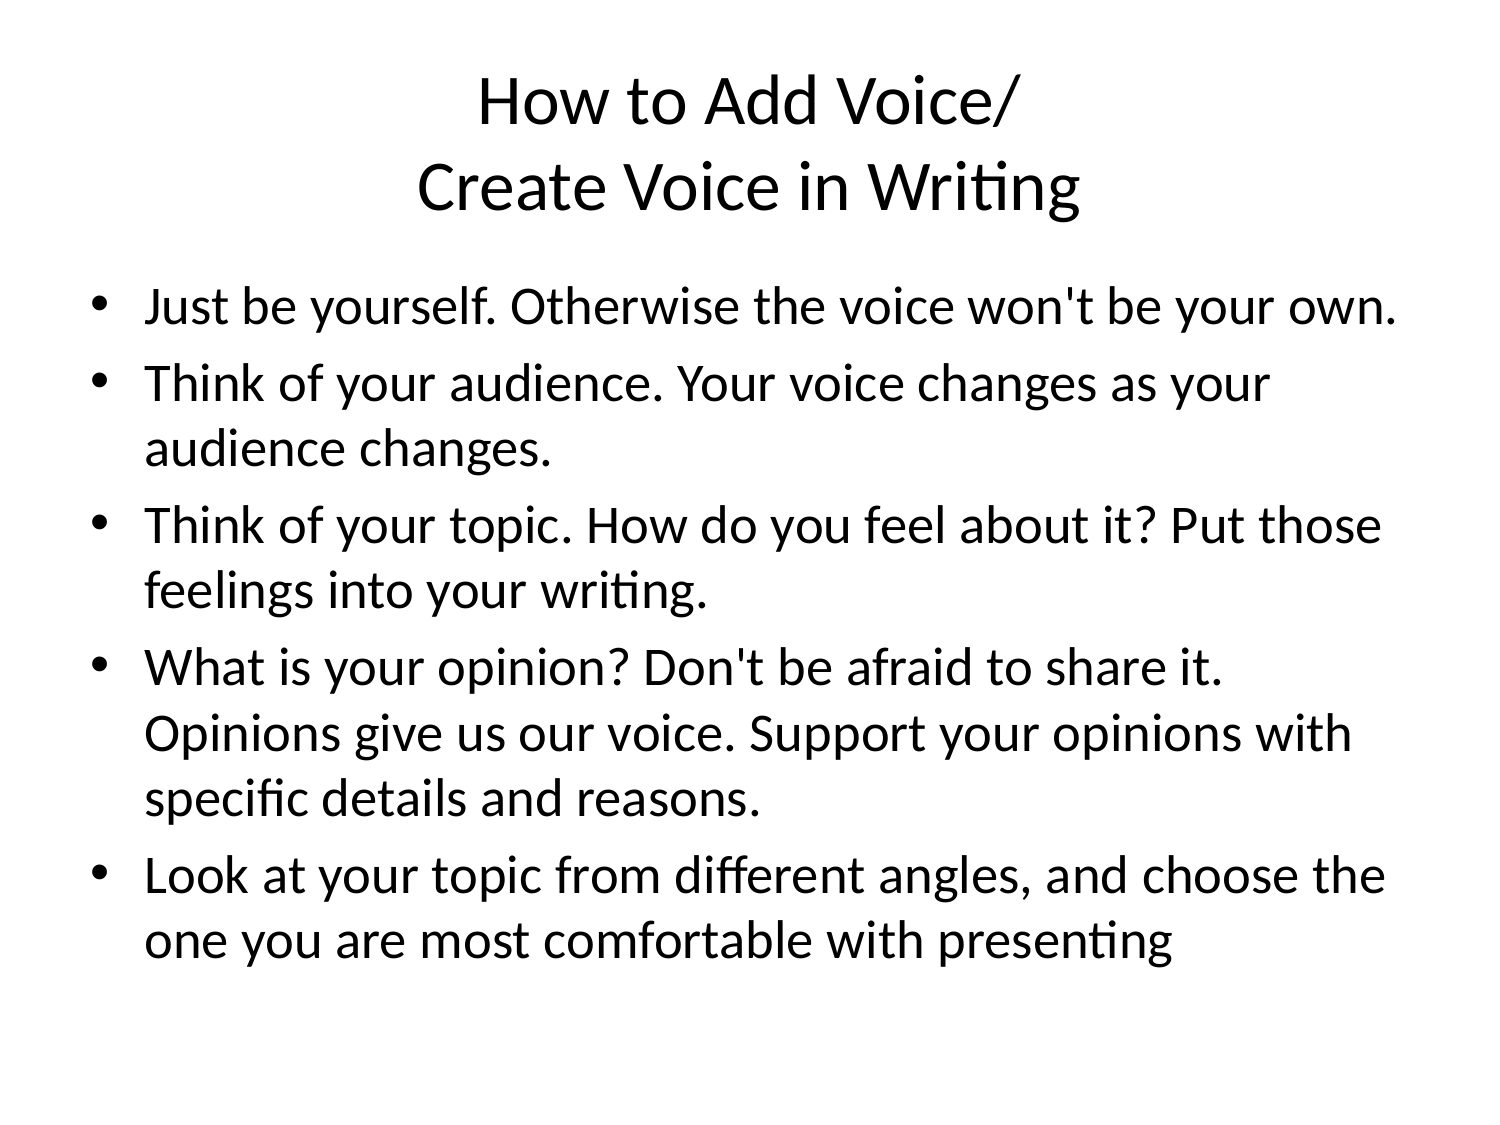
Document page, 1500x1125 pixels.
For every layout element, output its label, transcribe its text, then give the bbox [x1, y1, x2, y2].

list Just be yourself. Otherwise the voice won't be your own. Think of your audience. Your voice changes as your audience changes. Think of your topic. How do you feel about it? Put those feelings into your writing. What is your opinion? Don't be afraid to share it. Opinions give us our voice. Support your opinions with specific details and reasons. Look at your topic from different angles, and choose the one you are most comfortable with presenting [75, 262, 1425, 1005]
title How to Add Voice/ Create Voice in Writing [75, 45, 1425, 233]
